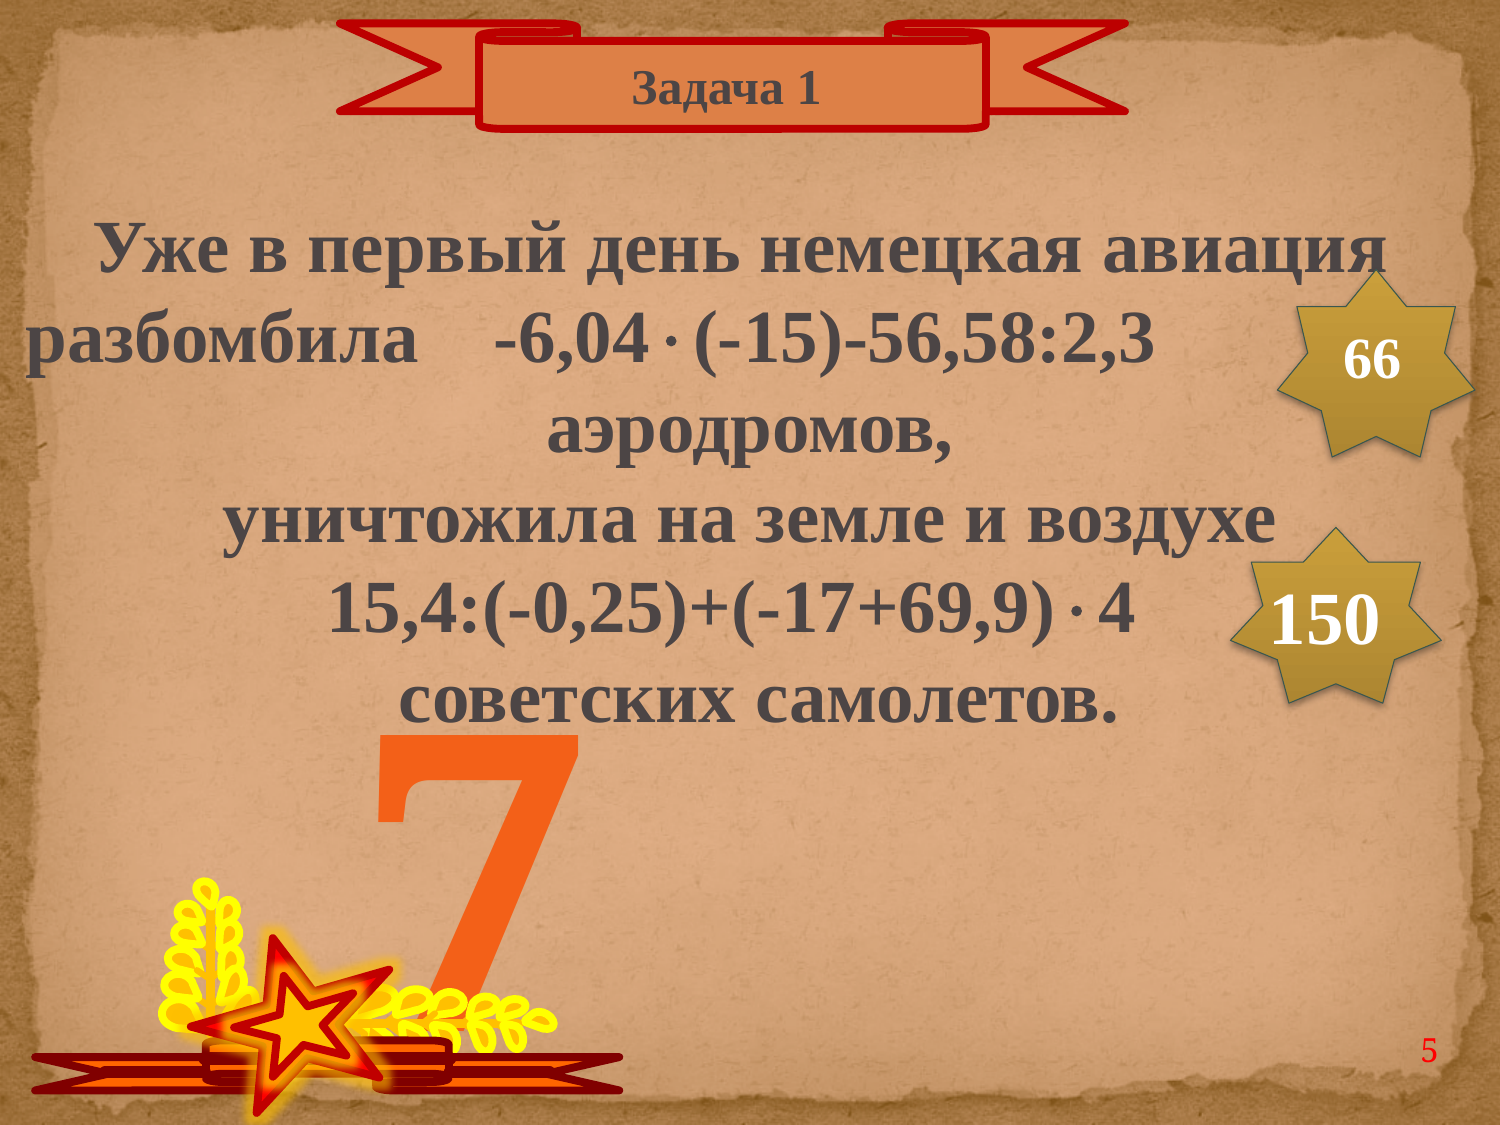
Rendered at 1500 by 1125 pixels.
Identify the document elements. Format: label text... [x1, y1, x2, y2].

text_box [339, 23, 1125, 129]
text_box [1230, 527, 1442, 704]
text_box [35, 609, 715, 1099]
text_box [1277, 269, 1475, 458]
slide_number 5 [1379, 1014, 1480, 1089]
text_box Уже в первый день немецкая авиация разбомбила -6,04(-15)-56,58:2,3 аэродромов, уничтожила на земле и воздухе 15,4:(-0,25)+(-17+69,9)4 советских самолетов. [0, 190, 1500, 746]
